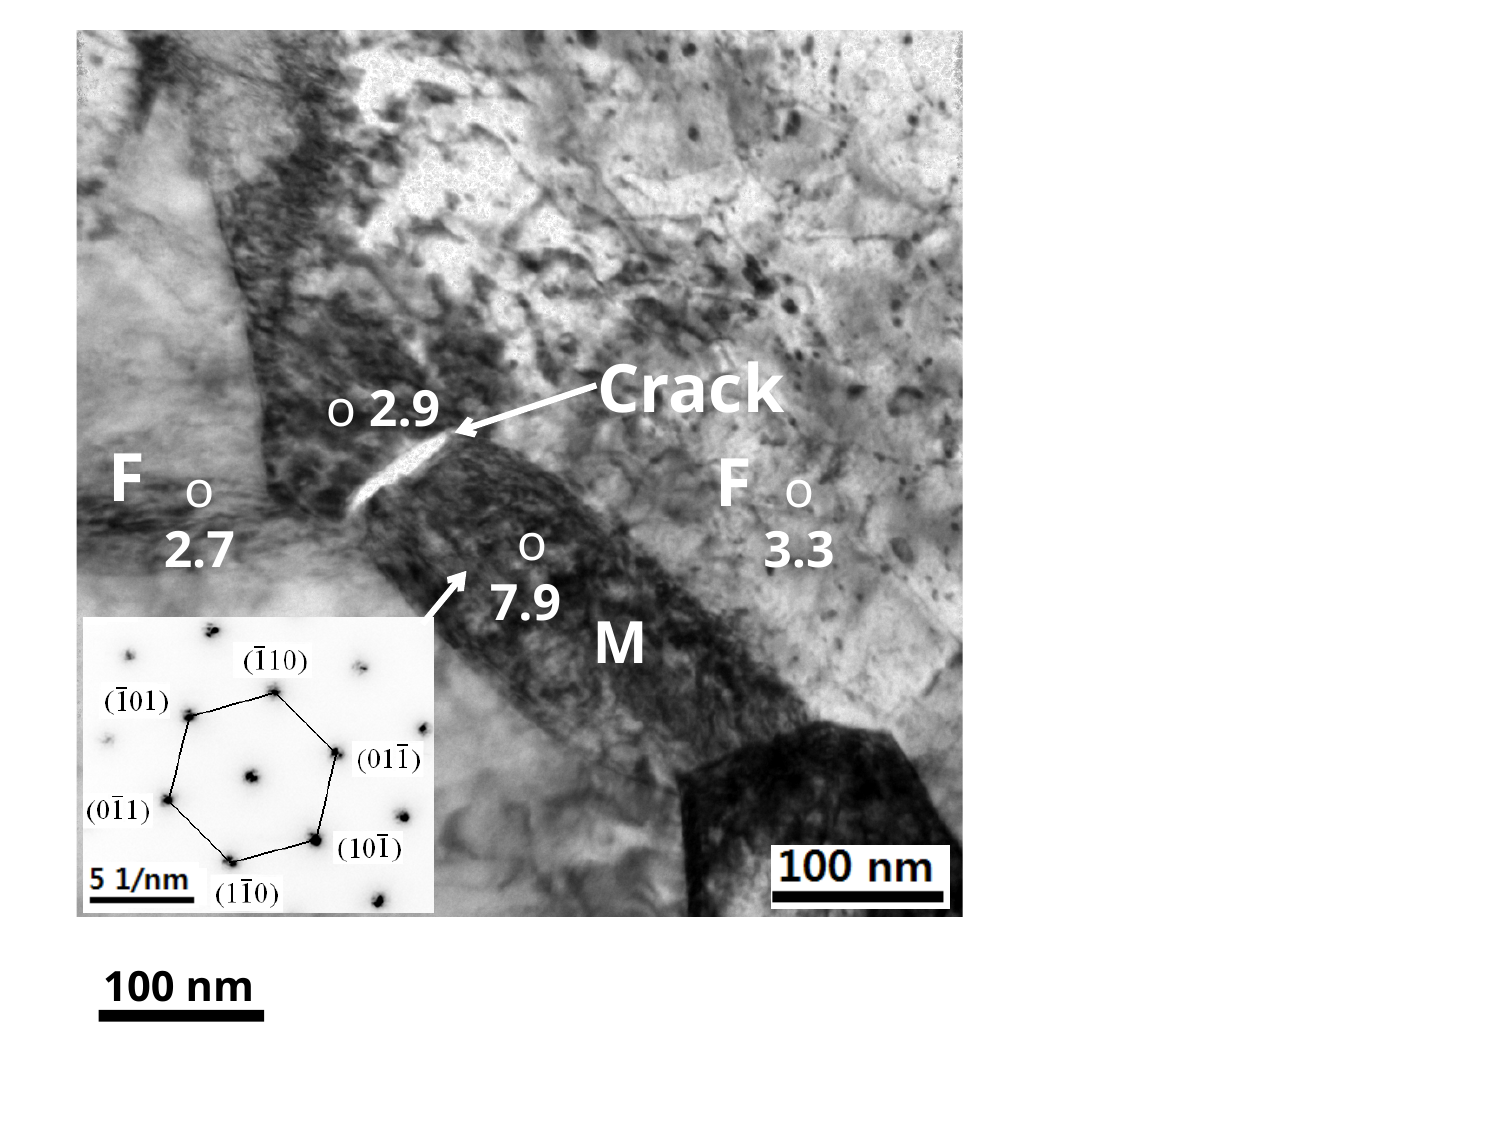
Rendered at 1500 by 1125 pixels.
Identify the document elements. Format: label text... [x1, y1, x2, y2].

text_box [417, 575, 471, 621]
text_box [454, 385, 597, 433]
text_box F [67, 427, 71, 523]
picture [76, 30, 965, 919]
text_box 100 nm [88, 952, 290, 1018]
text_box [83, 616, 435, 913]
text_box [97, 1008, 266, 1024]
